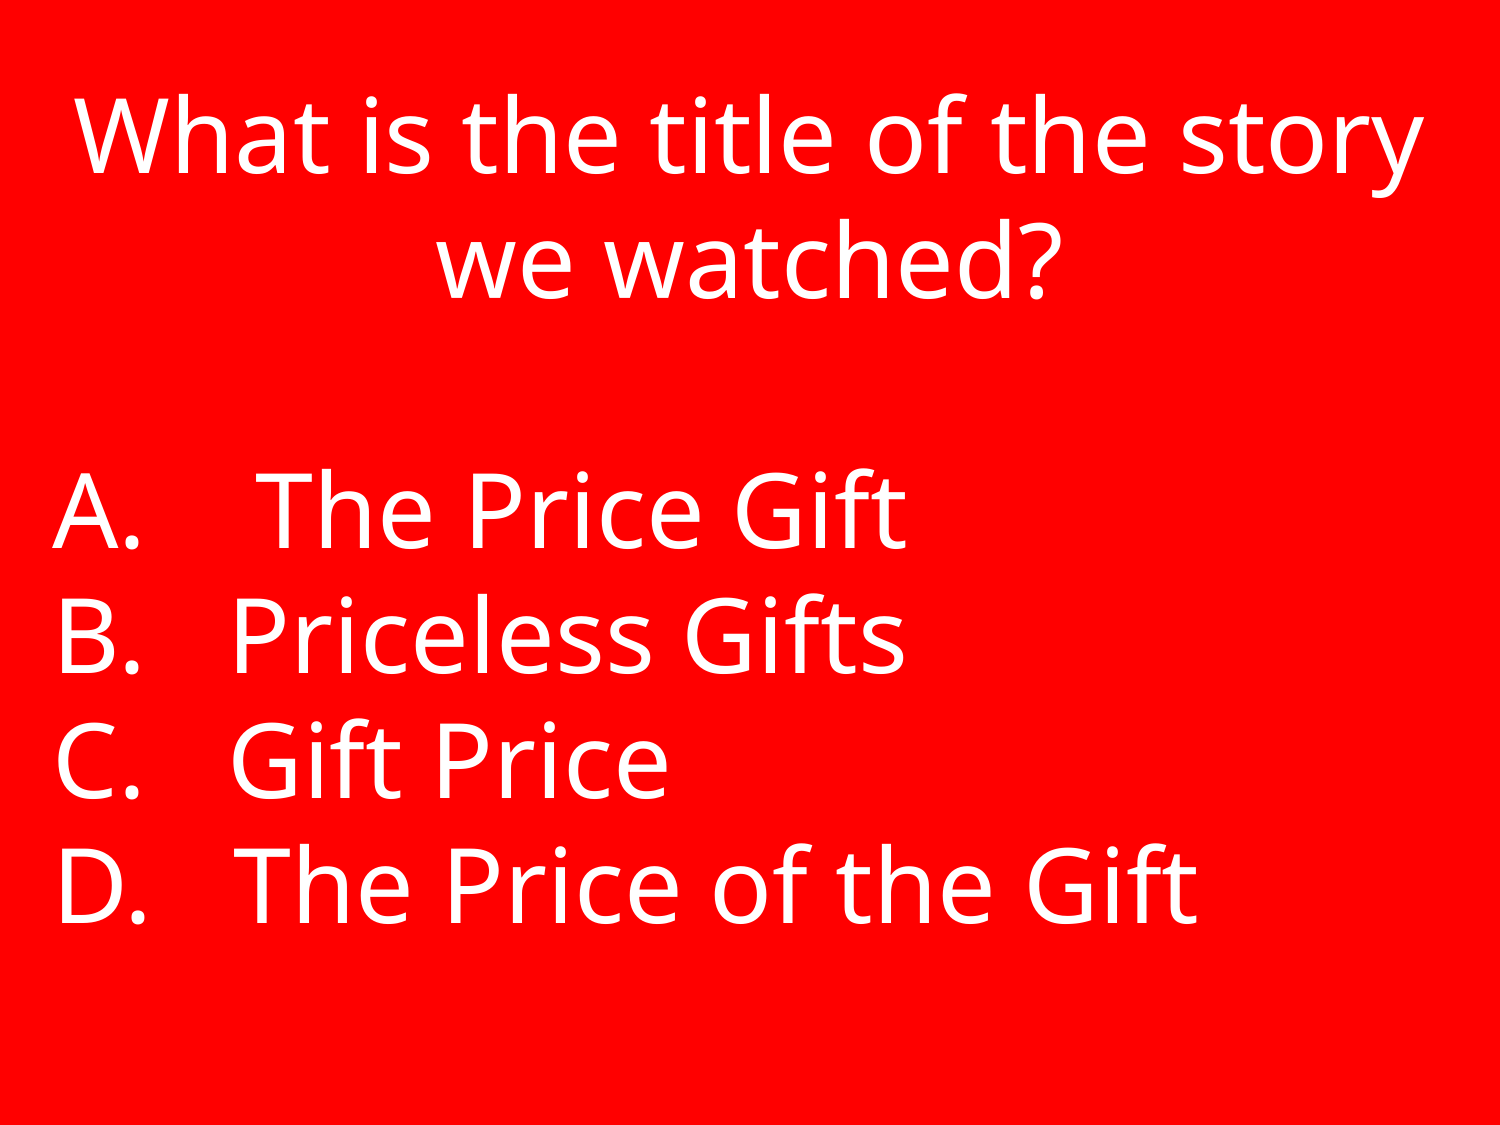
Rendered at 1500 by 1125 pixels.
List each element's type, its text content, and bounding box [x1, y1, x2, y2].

text_box What is the title of the story we watched? The Price Gift Priceless Gifts Gift Price The Price of the Gift [37, 62, 1463, 1077]
